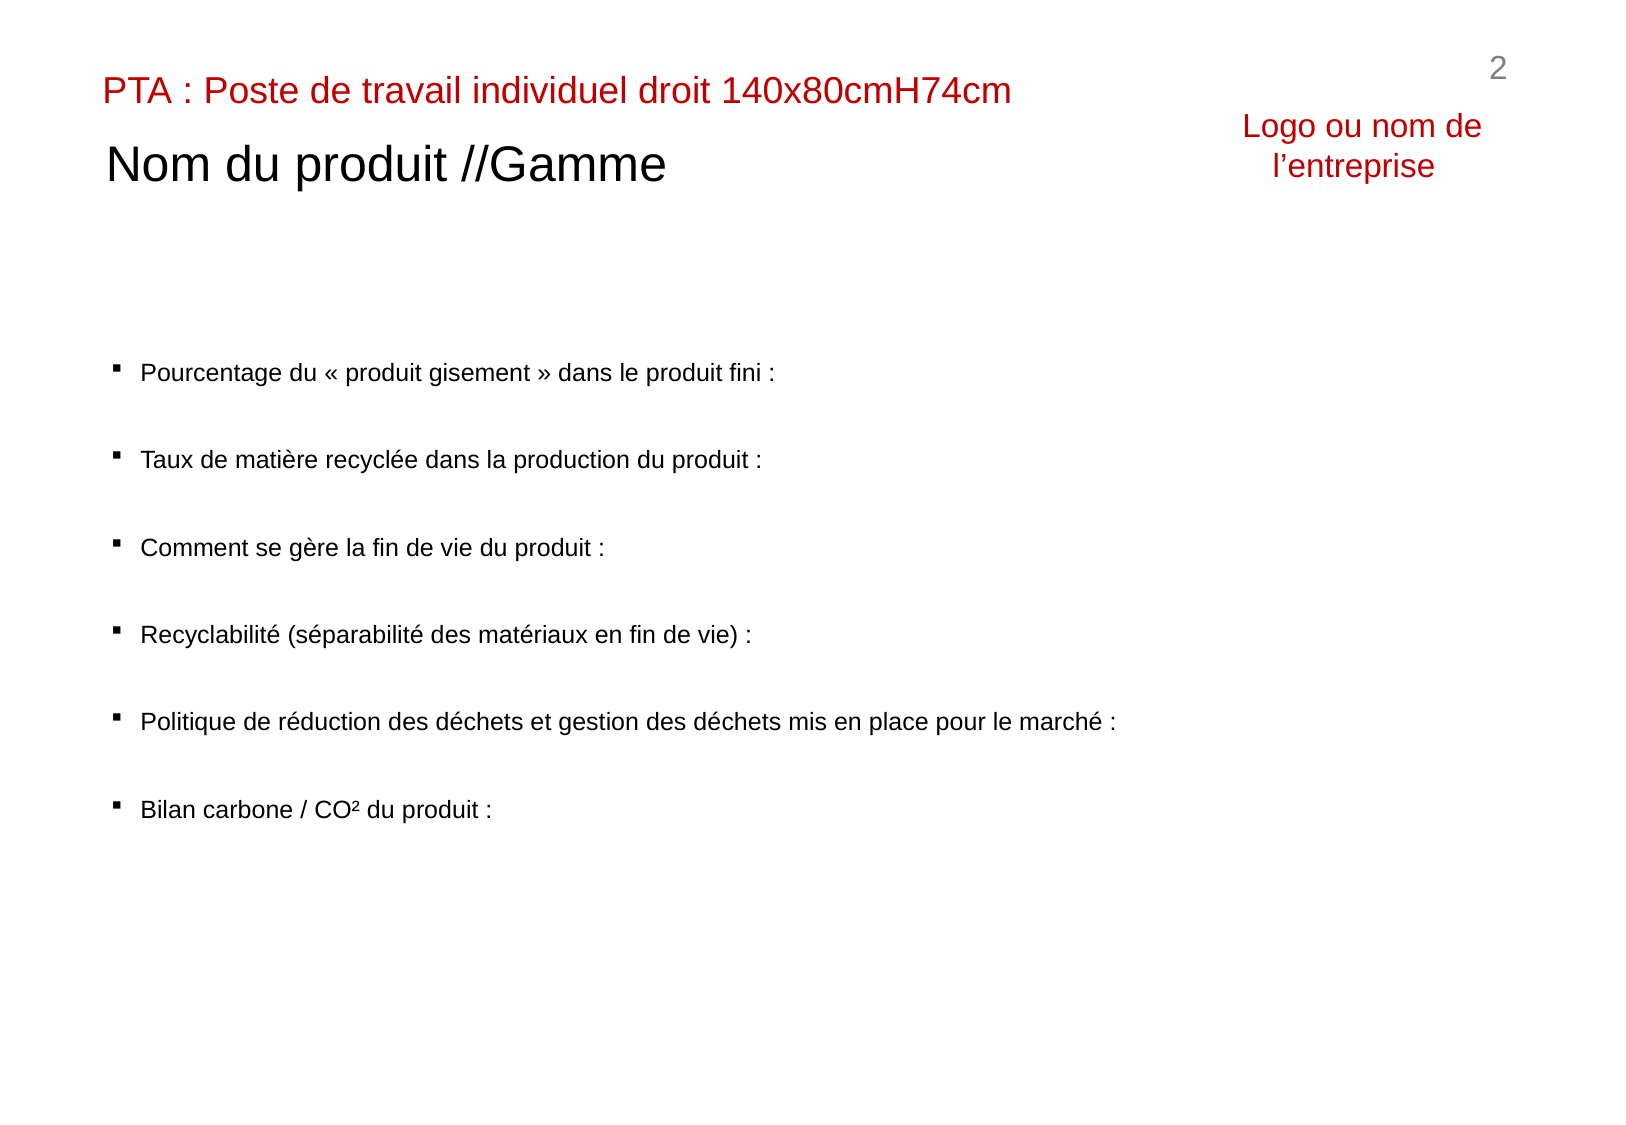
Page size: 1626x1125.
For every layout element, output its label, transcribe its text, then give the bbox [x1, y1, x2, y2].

text_box Logo ou nom de l’entreprise [1141, 91, 1567, 197]
text_box Pourcentage du « produit gisement » dans le produit fini : Taux de matière recyclée dans la production du produit : Comment se gère la fin de vie du produit : Recyclabilité (séparabilité des matériaux en fin de vie) : Politique de réduction des déchets et gestion des déchets mis en place pour le marché : Bilan carbone / CO² du produit : [81, 304, 1333, 1067]
title PTA : Poste de travail individuel droit 140x80cmH74cm [102, 19, 1426, 109]
slide_number 2 [1426, 19, 1523, 91]
list Nom du produit //Gamme [91, 109, 1523, 215]
